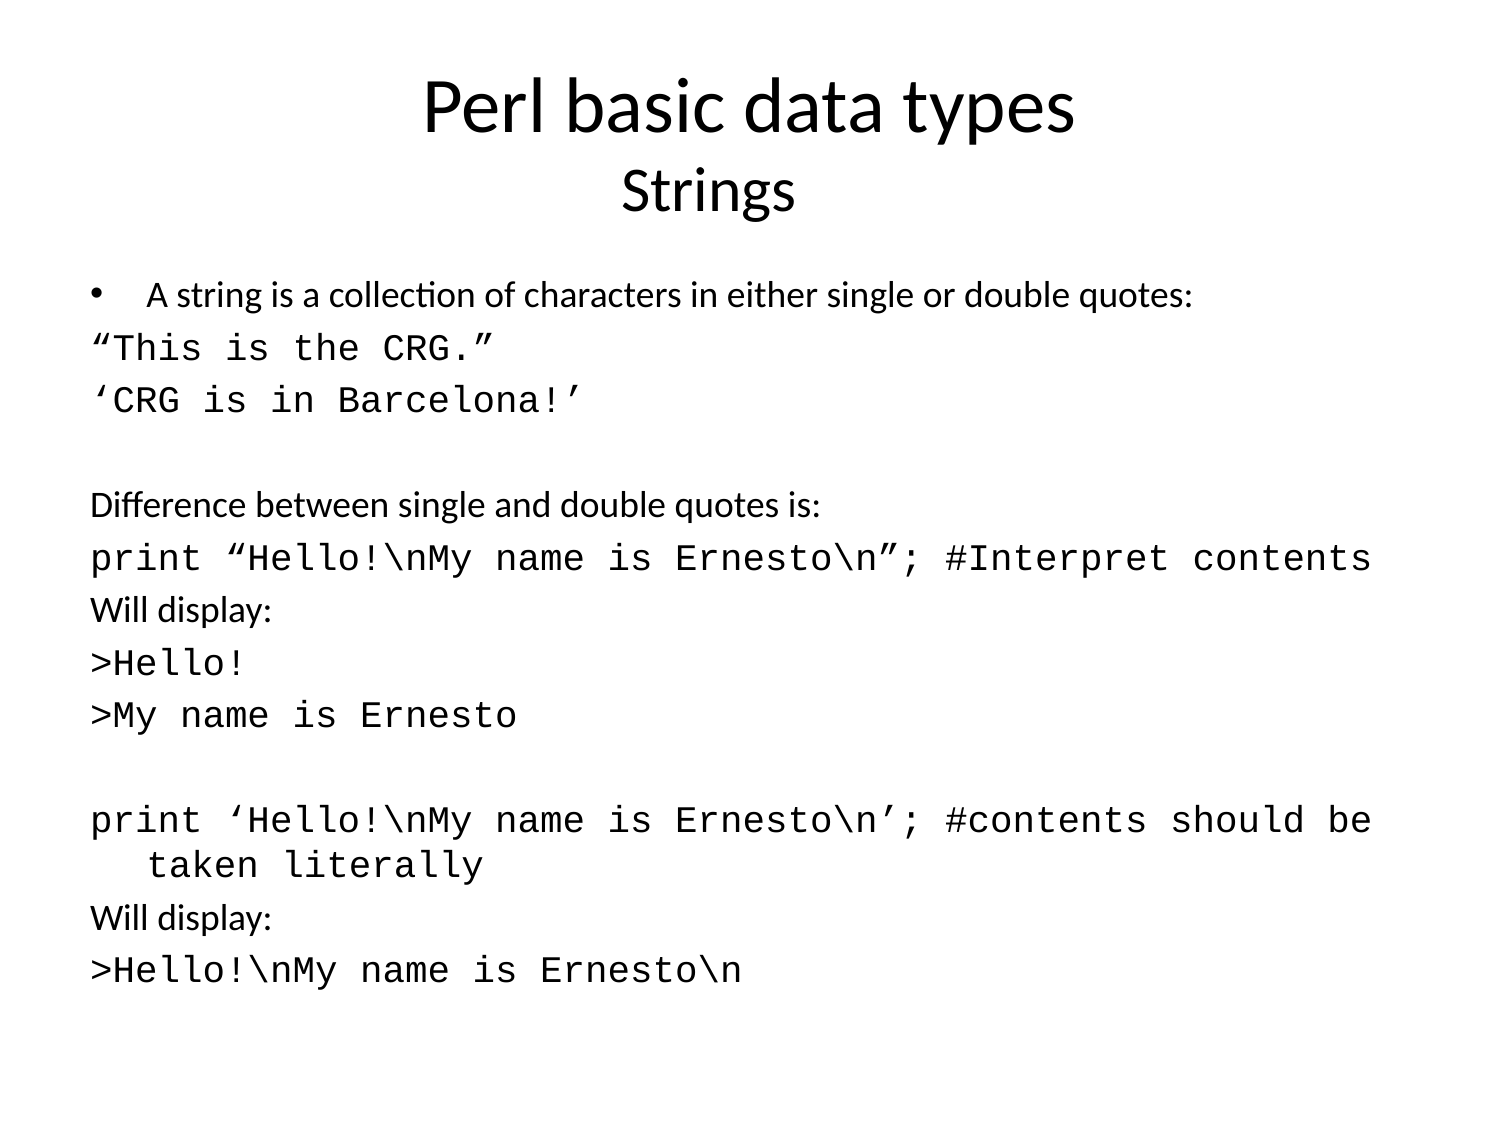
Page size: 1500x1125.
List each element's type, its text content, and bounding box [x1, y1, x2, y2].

list A string is a collection of characters in either single or double quotes: “This is the CRG.” ‘CRG is in Barcelona!’ Difference between single and double quotes is: print “Hello!\nMy name is Ernesto\n”; #Interpret contents Will display: >Hello! >My name is Ernesto print ‘Hello!\nMy name is Ernesto\n’; #contents should be taken literally Will display: >Hello!\nMy name is Ernesto\n [75, 262, 1425, 1005]
title Perl basic data types Strings [75, 45, 1425, 233]
